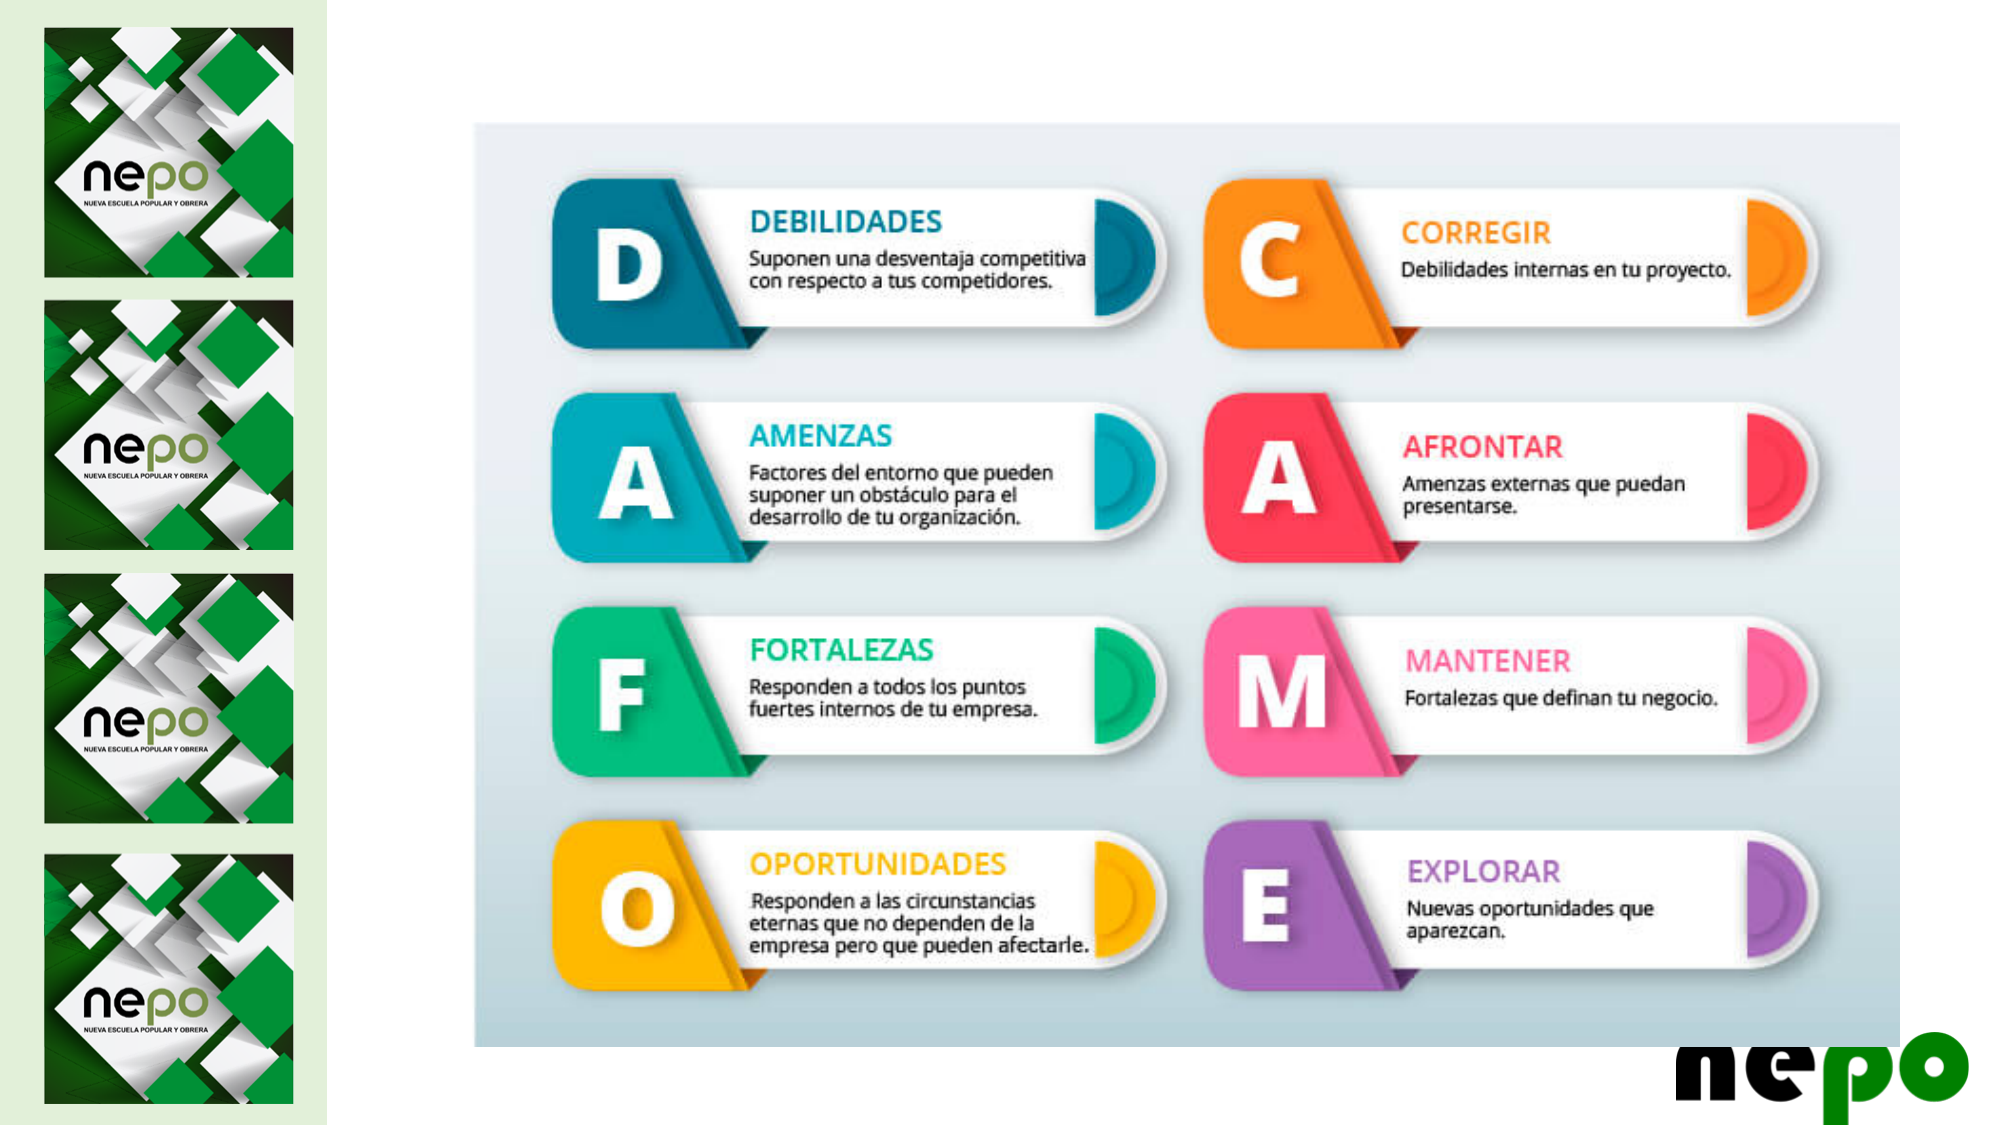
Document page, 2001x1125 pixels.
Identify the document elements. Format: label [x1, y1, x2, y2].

list [471, 122, 1900, 1047]
picture [0, 0, 327, 1125]
picture [1676, 1032, 1969, 1125]
